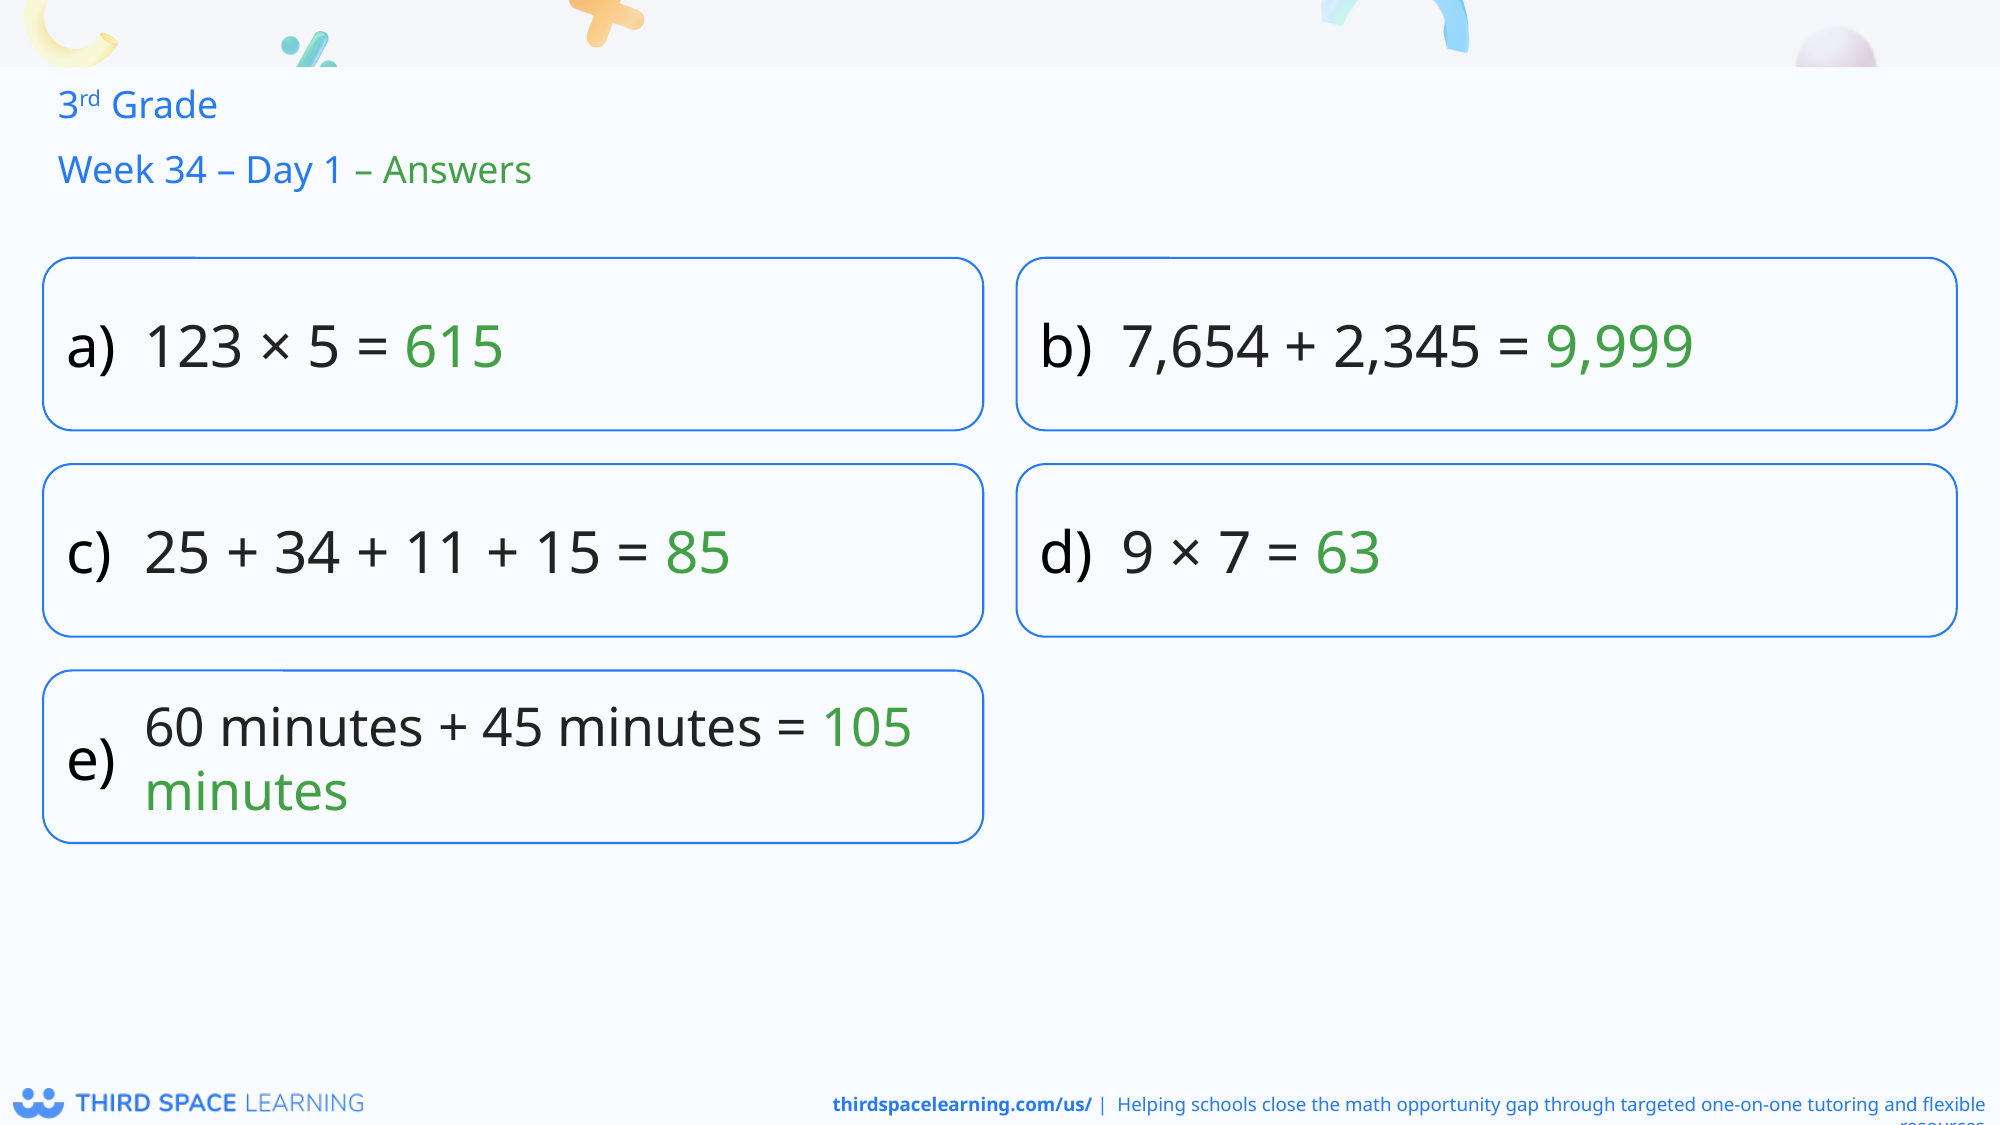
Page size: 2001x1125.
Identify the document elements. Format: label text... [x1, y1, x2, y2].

list 60 minutes + 45 minutes = 105 minutes [129, 684, 962, 829]
list 7,654 + 2,345 = 9,999 [1106, 272, 1939, 416]
list 123 × 5 = 615 [129, 272, 962, 416]
list 25 + 34 + 11 + 15 = 85 [129, 478, 962, 623]
picture [0, 0, 2000, 67]
picture [13, 1088, 365, 1119]
text_box 3rd Grade Week 34 – Day 1 – Answers [43, 73, 705, 212]
list 9 × 7 = 63 [1106, 478, 1939, 623]
